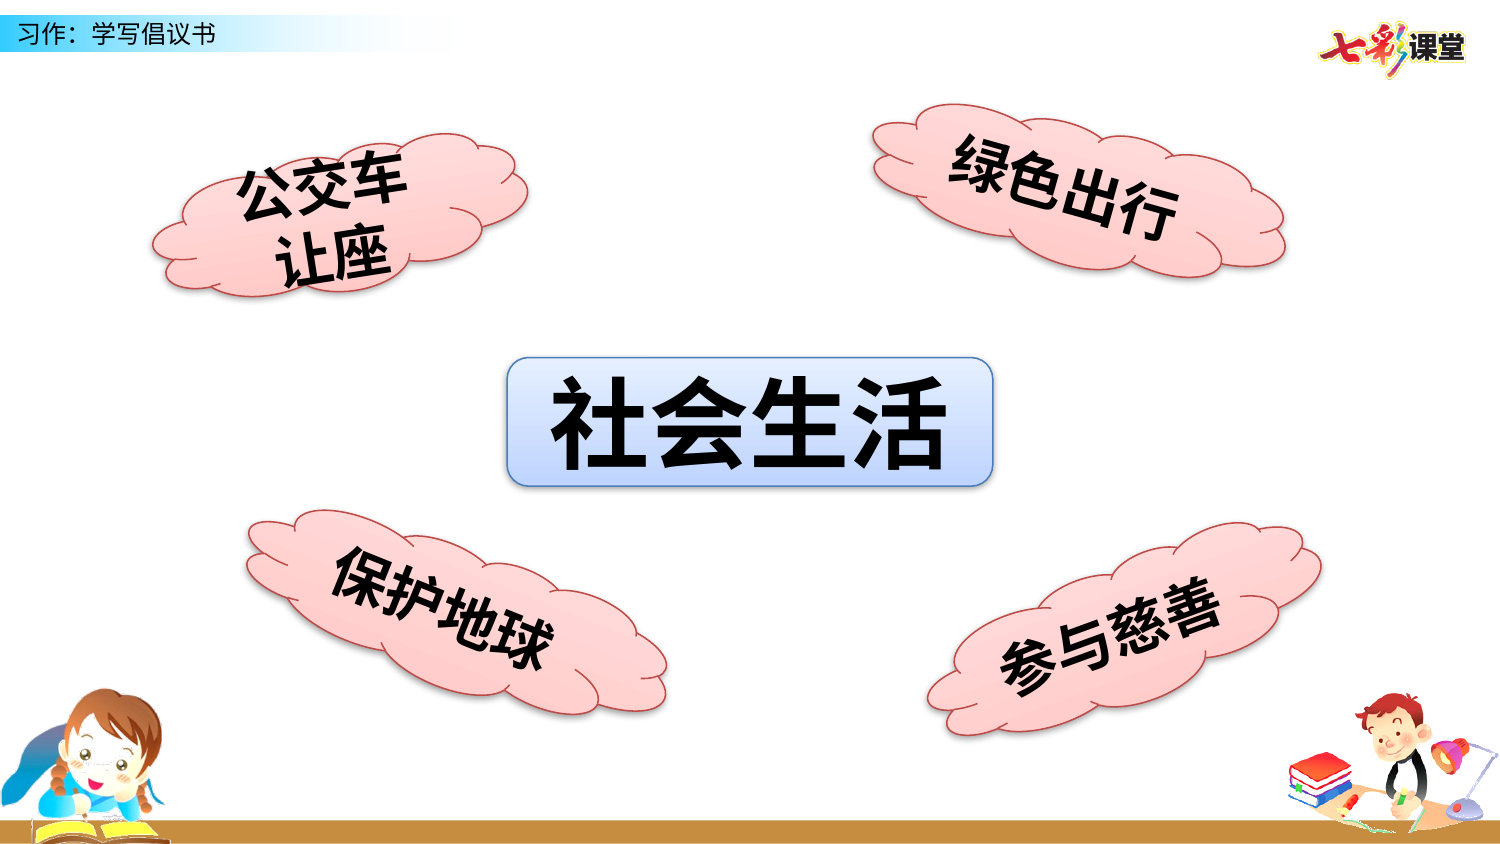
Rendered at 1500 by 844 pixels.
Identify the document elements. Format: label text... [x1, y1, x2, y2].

picture [1316, 20, 1468, 80]
text_box 绿色出行 [872, 103, 1286, 279]
picture [0, 648, 180, 844]
text_box 保护地球 [246, 509, 668, 716]
text_box 社会生活 [506, 356, 994, 487]
text_box 参与慈善 [926, 522, 1322, 737]
text_box 公交车让座 [152, 133, 529, 298]
picture [1284, 648, 1500, 844]
